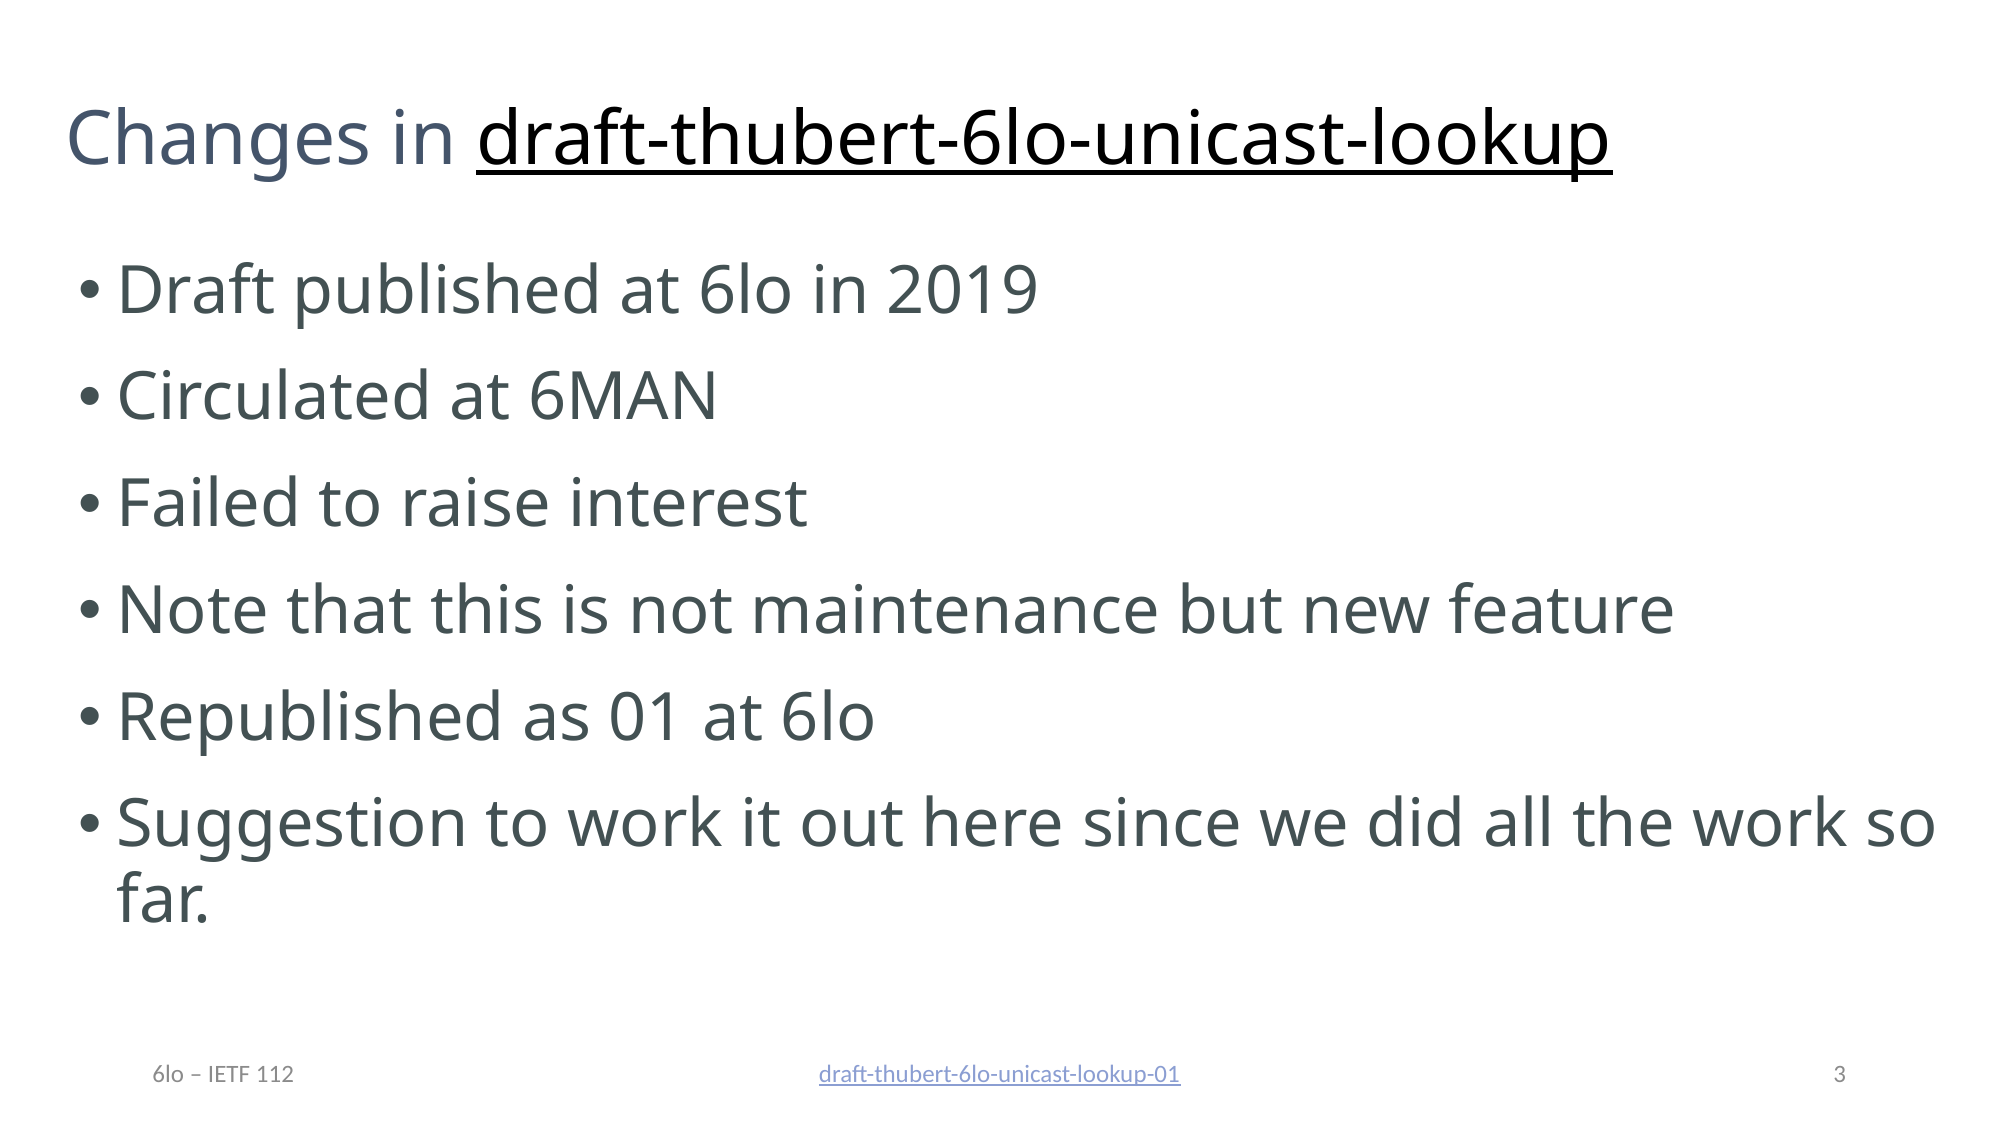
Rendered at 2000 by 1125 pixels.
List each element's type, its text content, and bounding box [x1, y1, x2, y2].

list Draft published at 6lo in 2019 Circulated at 6MAN Failed to raise interest Note that this is not maintenance but new feature Republished as 01 at 6lo Suggestion to work it out here since we did all the work so far. [63, 244, 1963, 989]
title Changes in draft-thubert-6lo-unicast-lookup [50, 70, 1927, 209]
